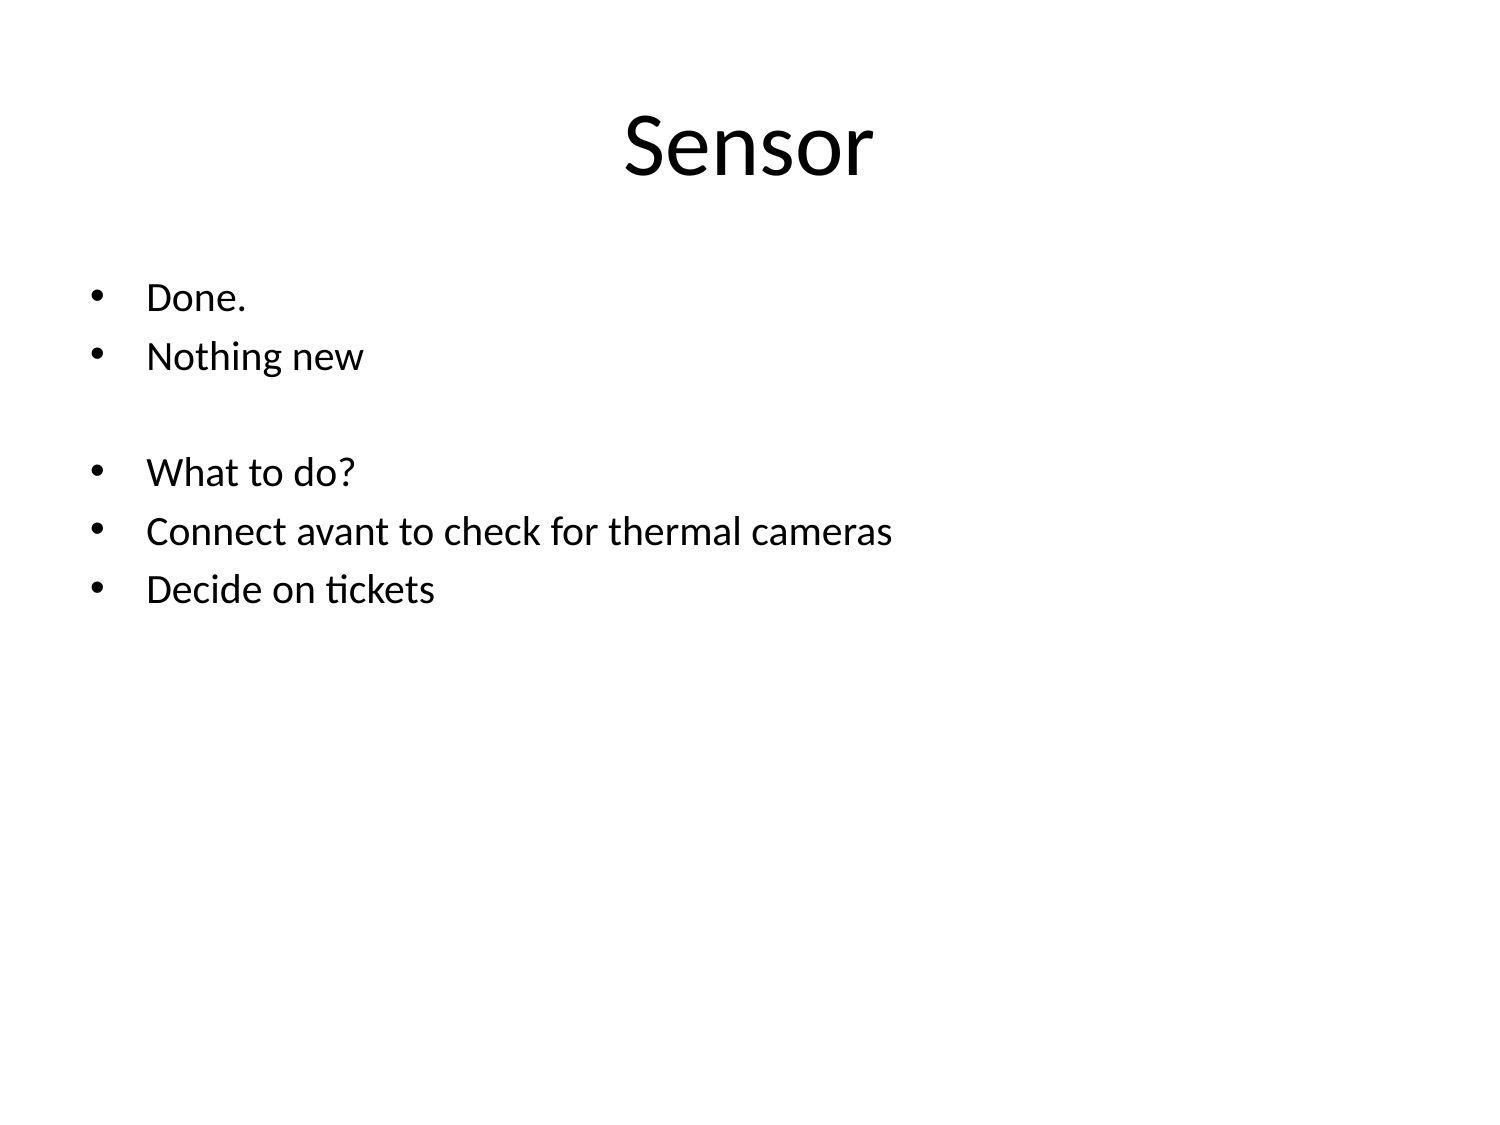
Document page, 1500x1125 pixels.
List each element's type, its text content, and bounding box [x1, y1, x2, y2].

list Done. Nothing new What to do? Connect avant to check for thermal cameras Decide on tickets [75, 262, 1425, 1005]
title Sensor [75, 45, 1425, 233]
